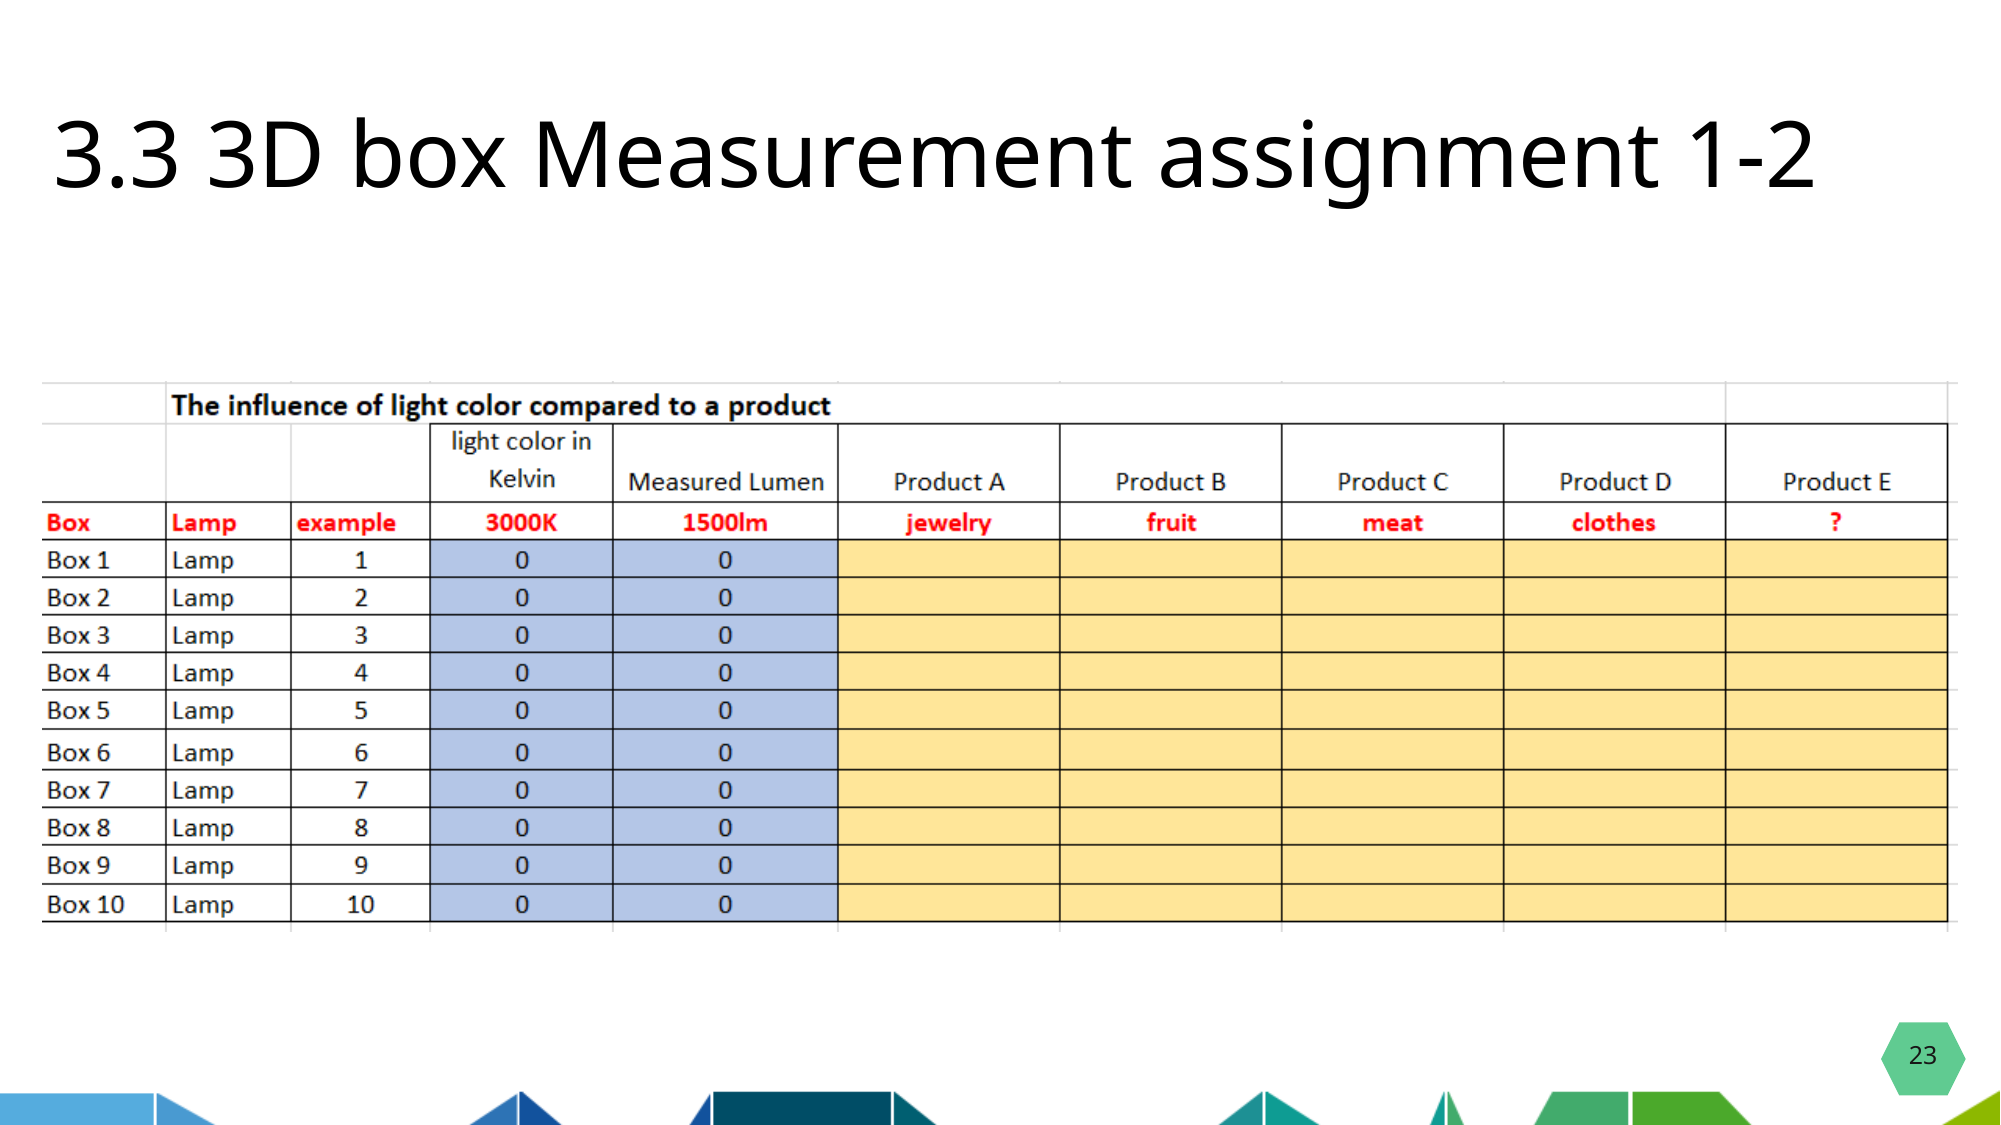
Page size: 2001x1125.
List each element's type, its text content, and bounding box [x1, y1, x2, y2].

slide_number 23 [1884, 1026, 1962, 1087]
title 3.3 3D box Measurement assignment 1-2 [38, 38, 1962, 278]
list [42, 381, 1958, 932]
picture [0, 1086, 2000, 1125]
